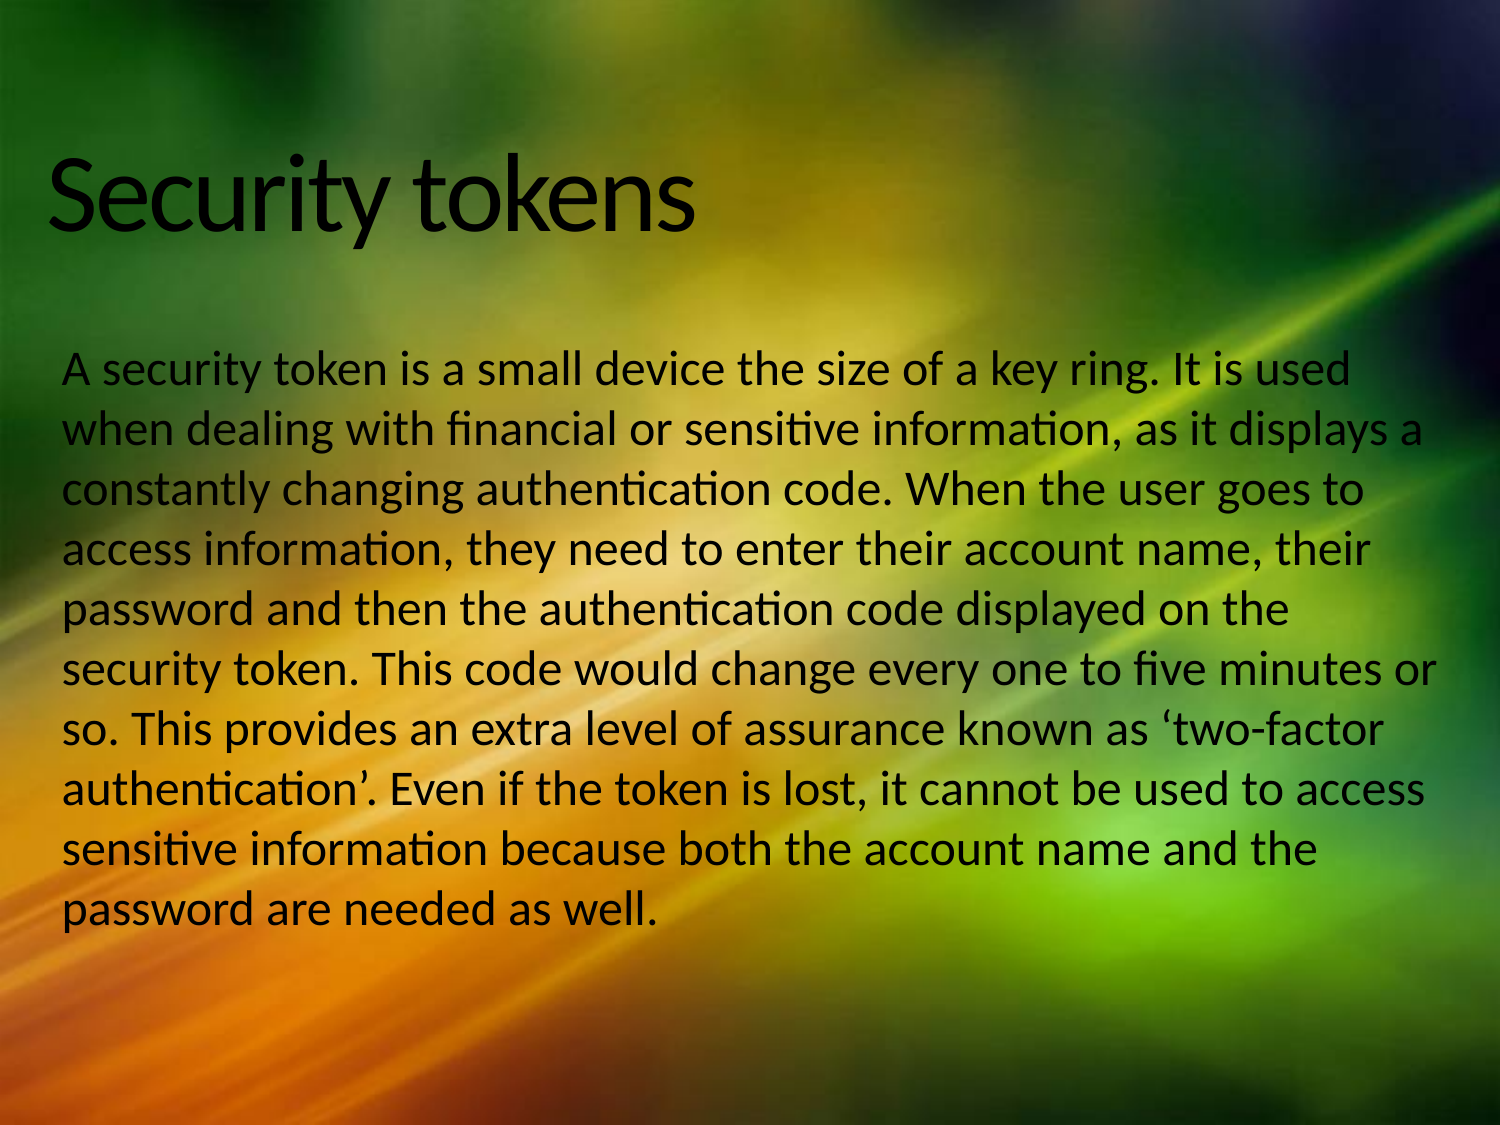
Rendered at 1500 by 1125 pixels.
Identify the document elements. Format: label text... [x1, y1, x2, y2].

text_box A security token is a small device the size of a key ring. It is used when dealing with financial or sensitive information, as it displays a constantly changing authentication code. When the user goes to access information, they need to enter their account name, their password and then the authentication code displayed on the security token. This code would change every one to five minutes or so. This provides an extra level of assurance known as ‘two-factor authentication’. Even if the token is lost, it cannot be used to access sensitive information because both the account name and the password are needed as well. [46, 328, 1454, 988]
title Security tokens [46, 70, 1203, 321]
picture [0, 0, 1500, 1125]
